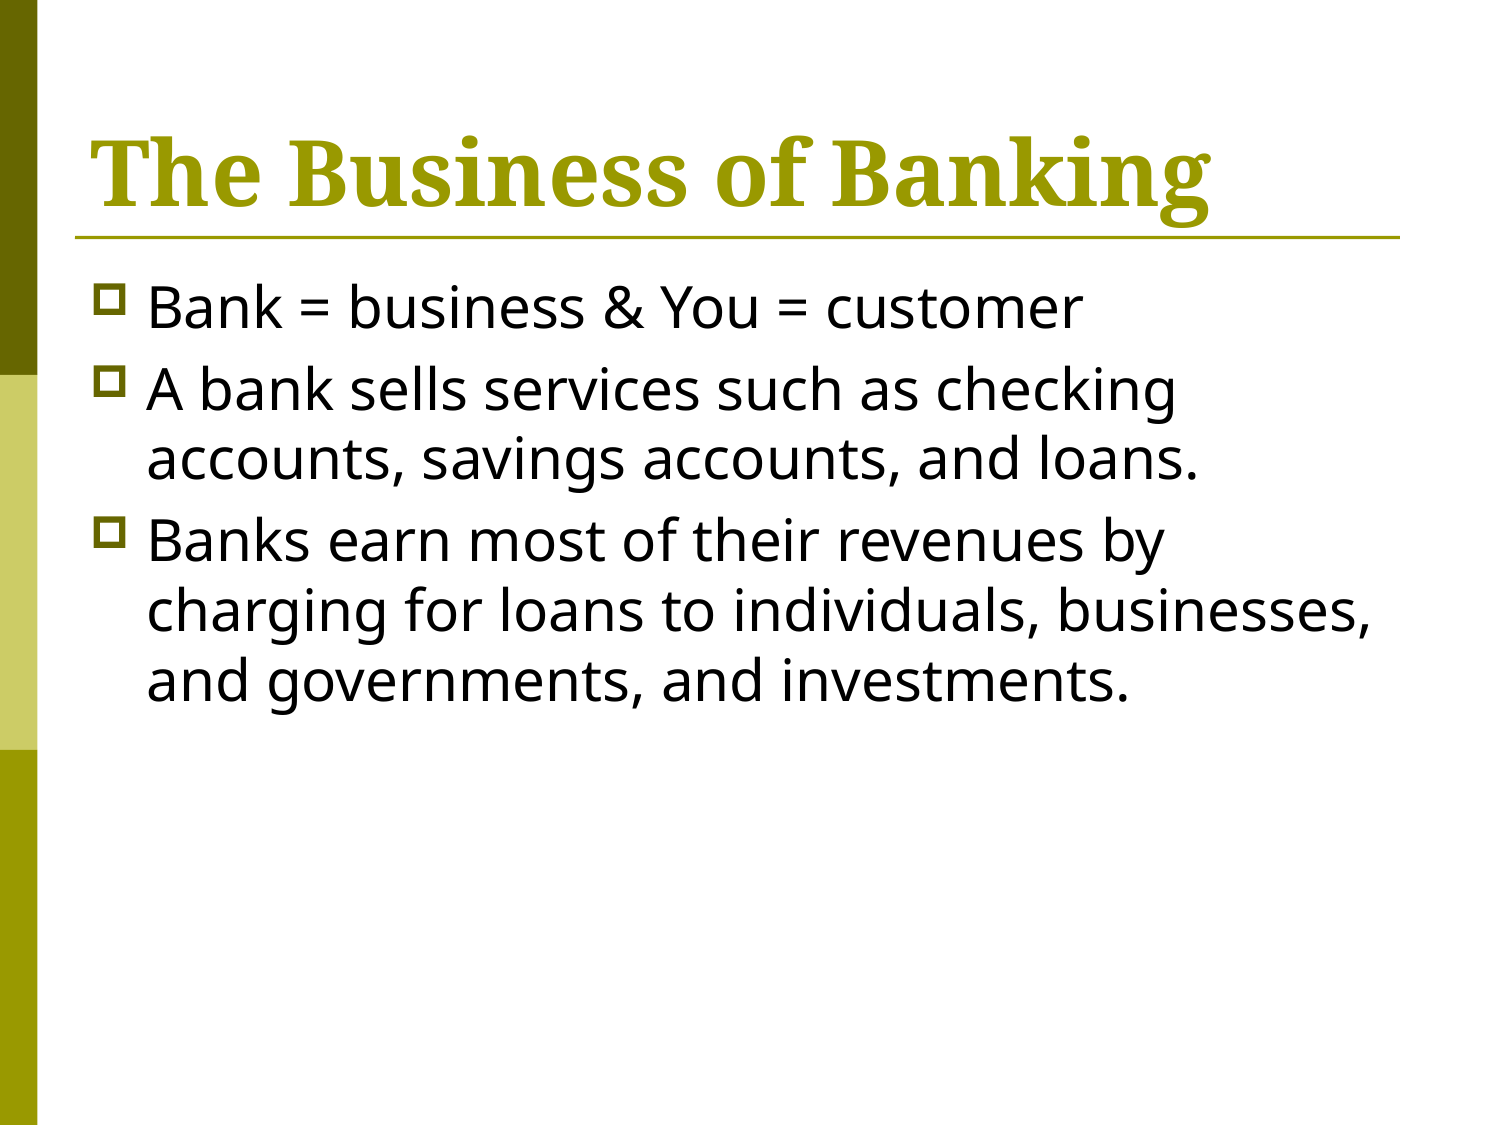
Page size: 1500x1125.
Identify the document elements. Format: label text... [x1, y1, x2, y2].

title The Business of Banking [74, 45, 1426, 233]
list Bank = business & You = customer A bank sells services such as checking accounts, savings accounts, and loans. Banks earn most of their revenues by charging for loans to individuals, businesses, and governments, and investments. [74, 262, 1426, 1006]
